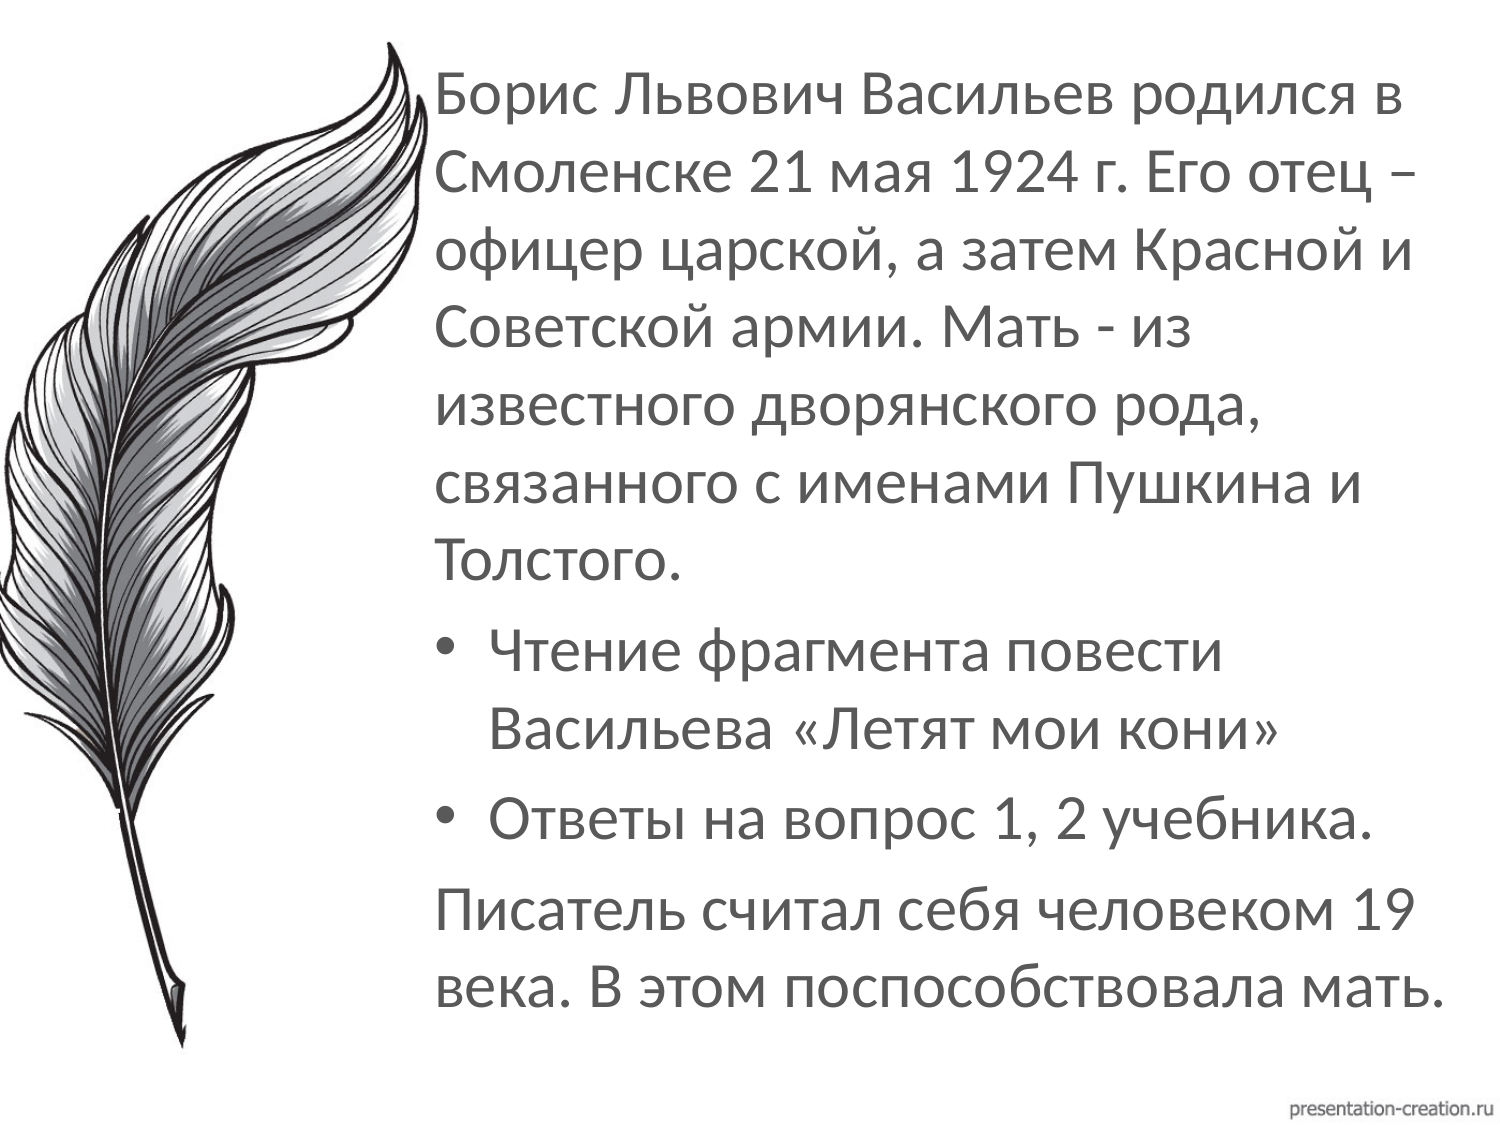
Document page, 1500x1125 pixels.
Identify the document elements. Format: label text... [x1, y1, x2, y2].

picture [0, 0, 1500, 1125]
list Борис Львович Васильев родился в Смоленске 21 мая 1924 г. Его отец – офицер царской, а затем Красной и Советской армии. Мать - из известного дворянского рода, связанного с именами Пушкина и Толстого. Чтение фрагмента повести Васильева «Летят мои кони» Ответы на вопрос 1, 2 учебника. Писатель считал себя человеком 19 века. В этом поспособствовала мать. [419, 42, 1483, 1094]
